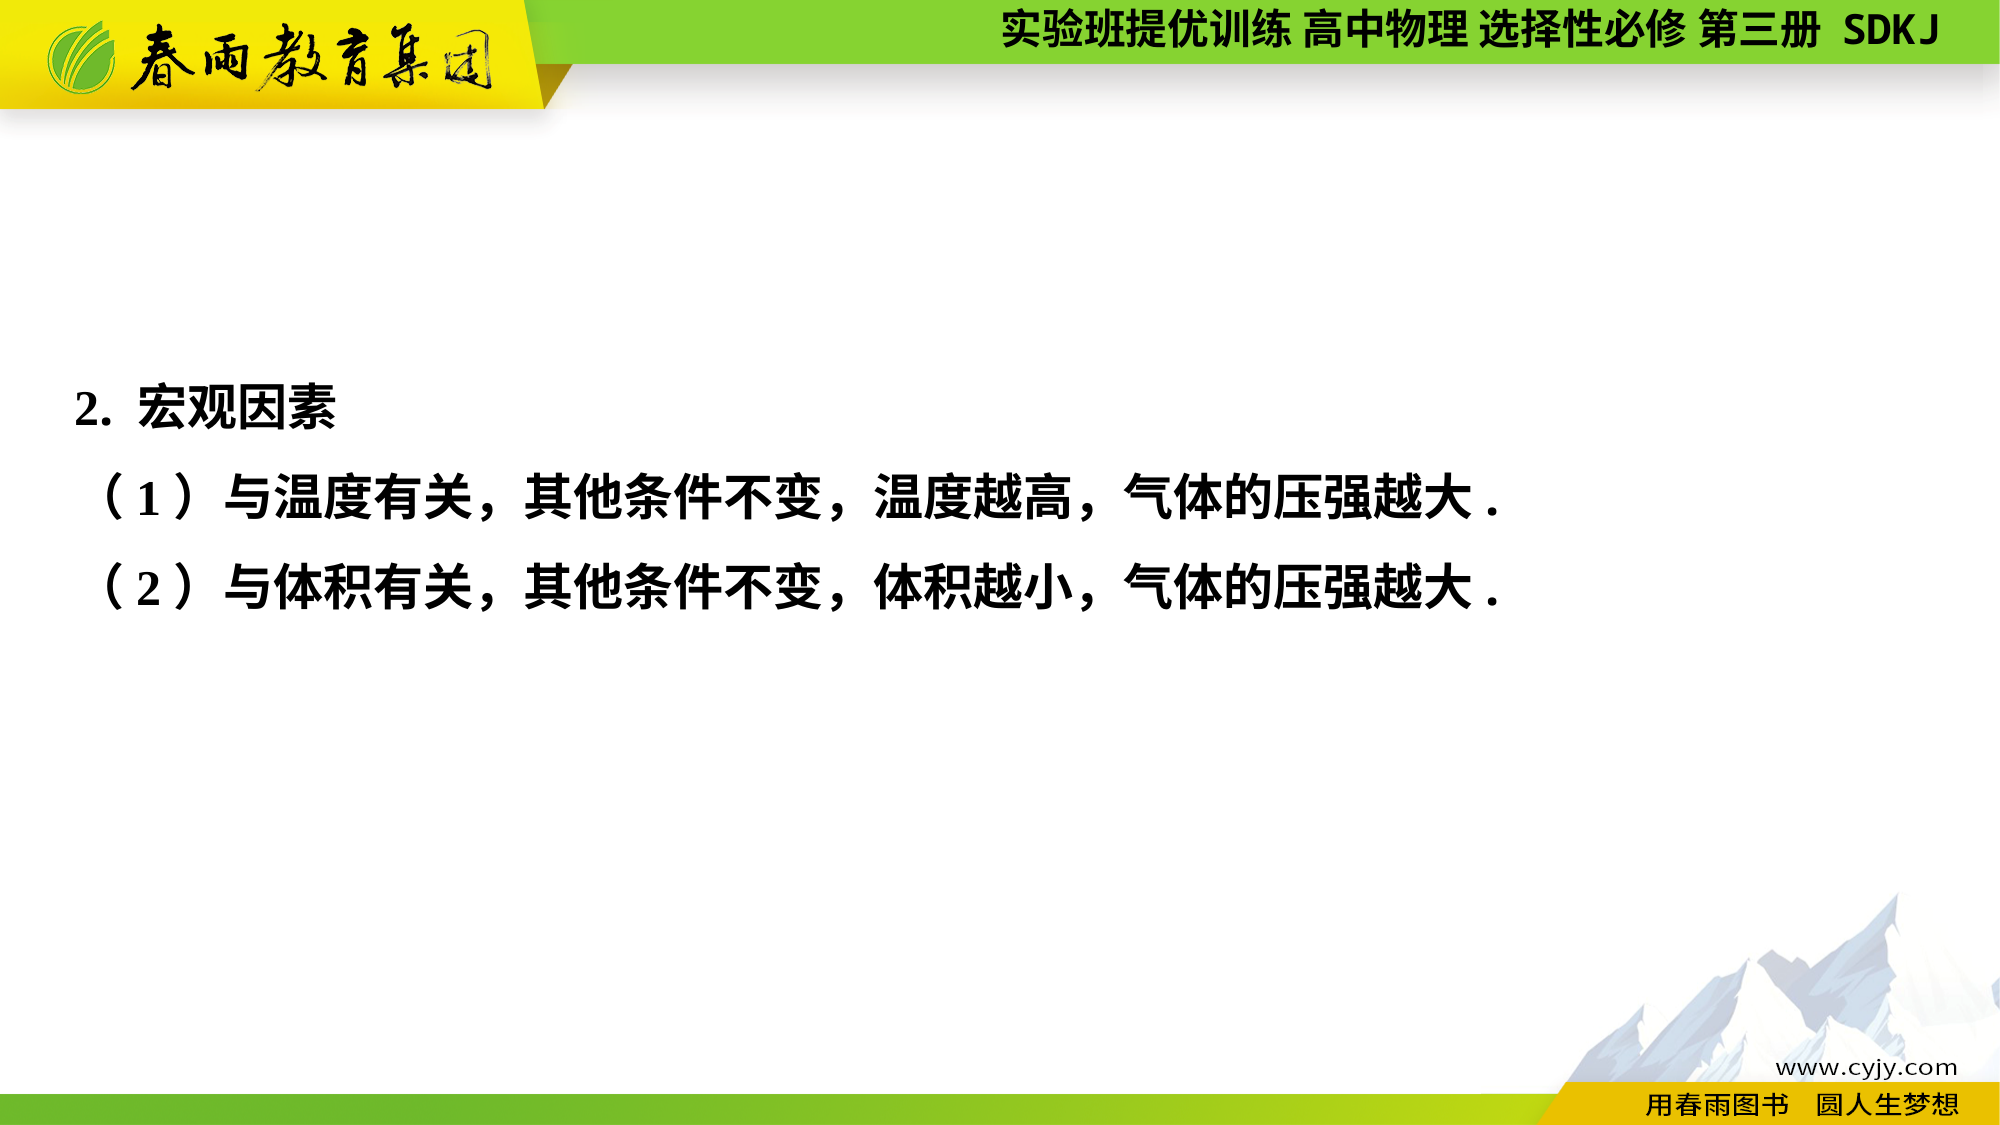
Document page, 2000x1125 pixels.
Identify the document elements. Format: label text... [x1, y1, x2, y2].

list 2. 宏观因素 （1）与温度有关，其他条件不变，温度越高，气体的压强越大. （2）与体积有关，其他条件不变，体积越小，气体的压强越大. [59, 338, 1944, 615]
picture [0, 0, 2000, 1125]
